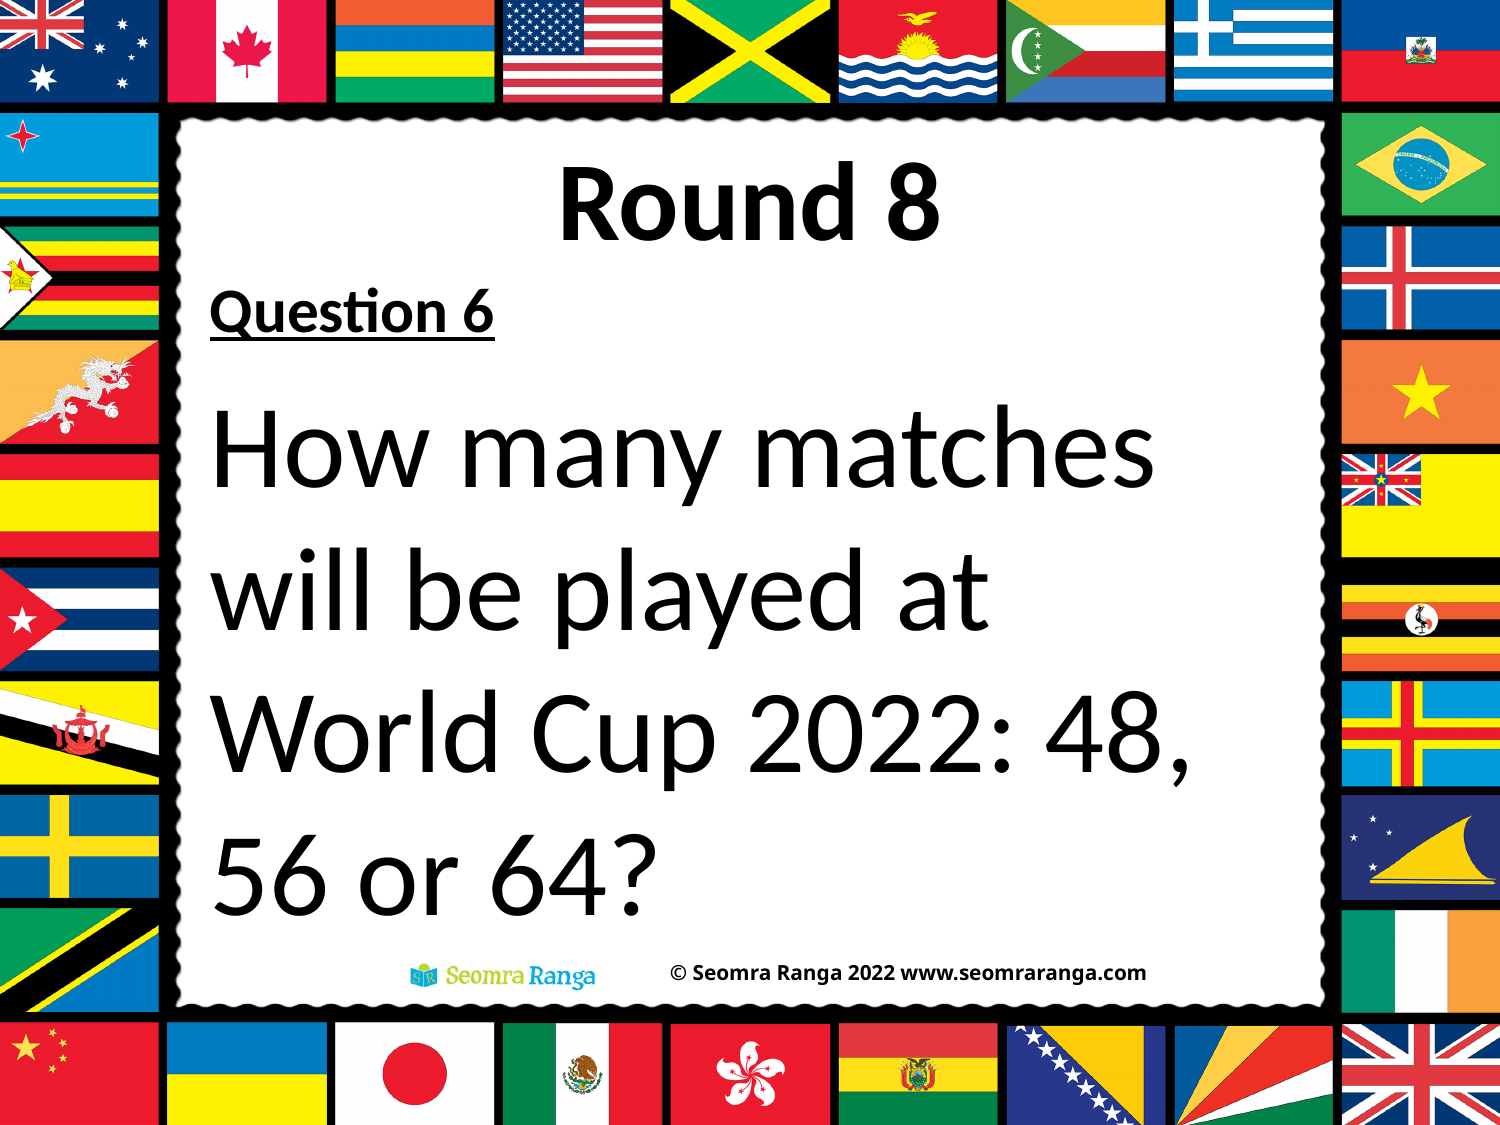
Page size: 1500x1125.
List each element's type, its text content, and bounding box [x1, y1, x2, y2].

picture [0, 0, 1500, 1125]
list Question 6 How many matches will be played at World Cup 2022: 48, 56 or 64? [194, 261, 1306, 953]
text_box © Seomra Ranga 2022 www.seomraranga.com [631, 953, 1187, 993]
title Round 8 [183, 101, 1317, 290]
picture [10, 122, 36, 150]
